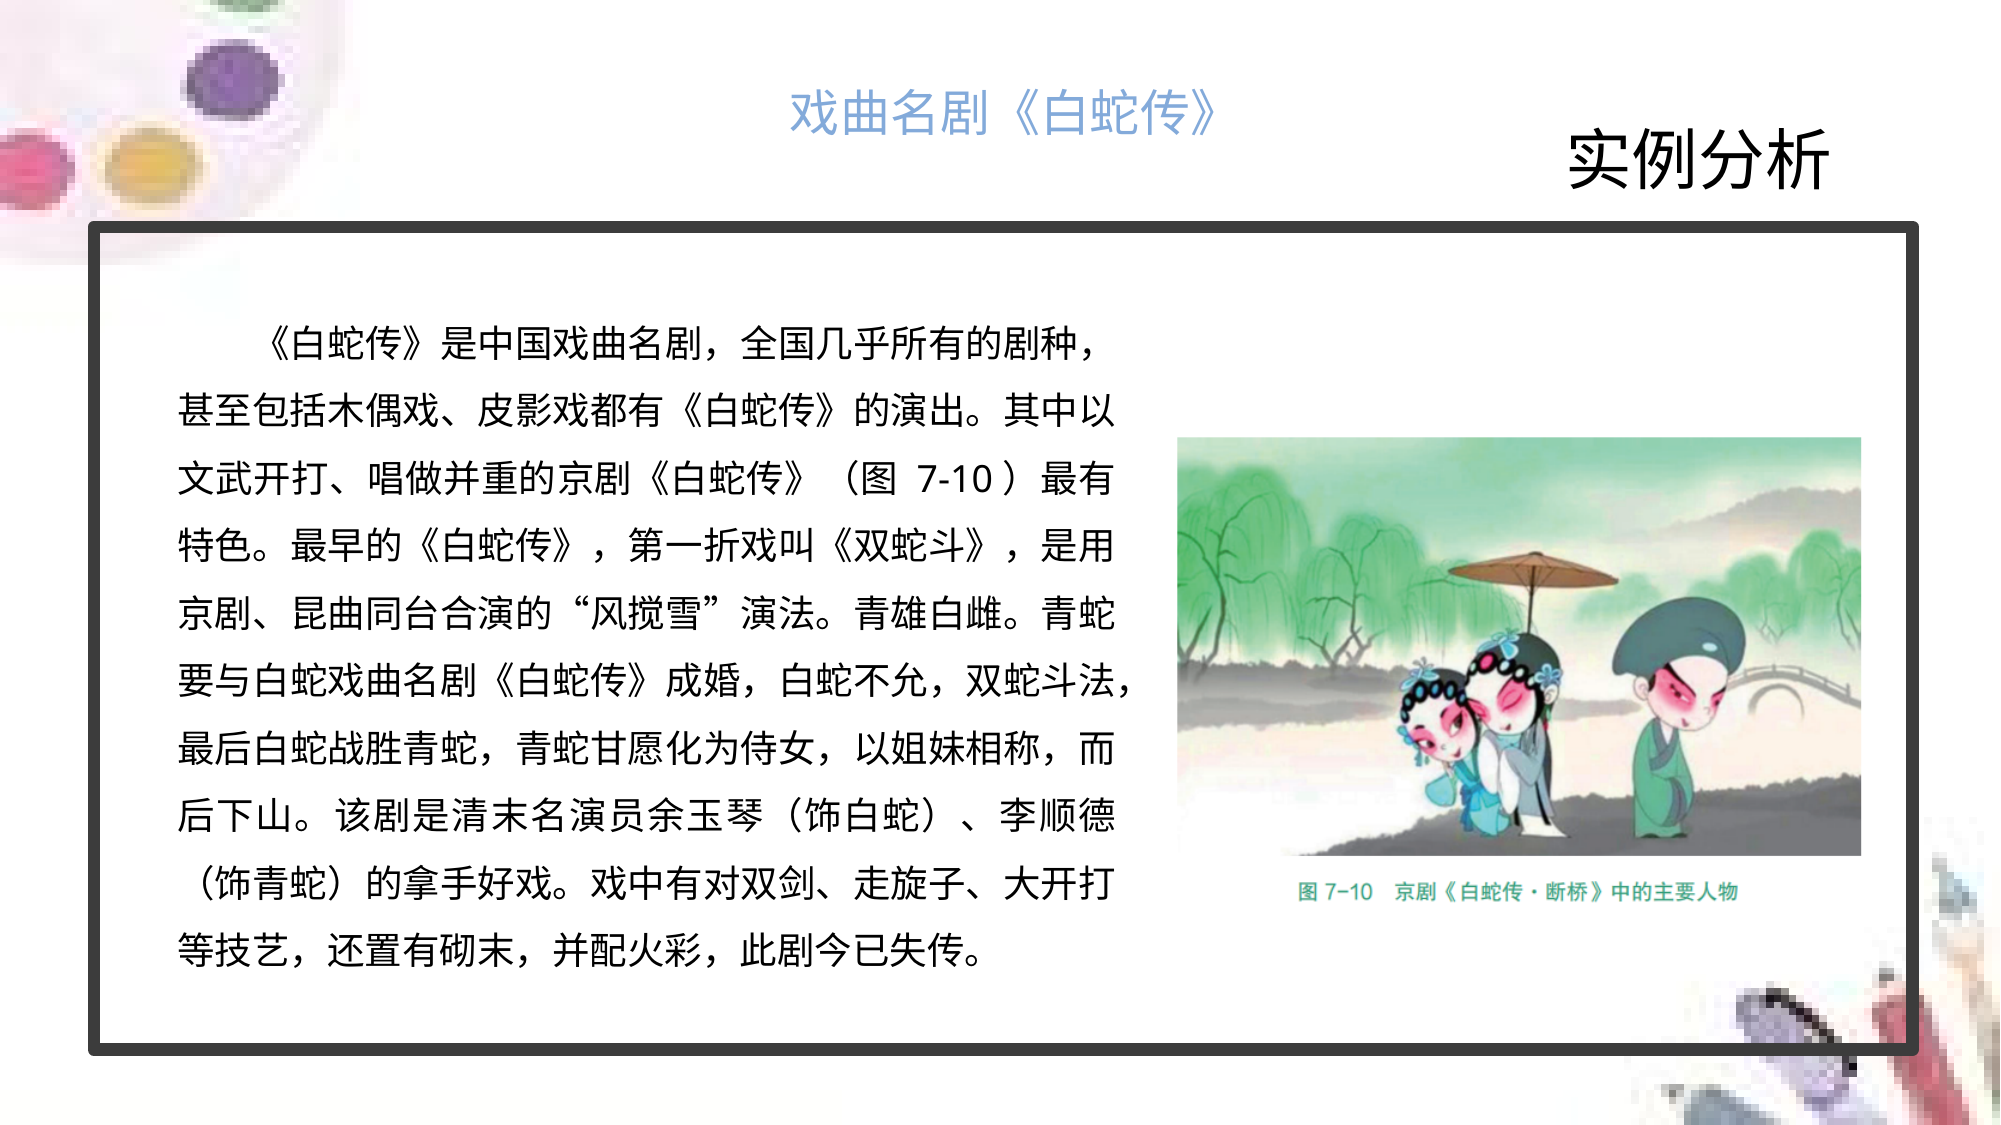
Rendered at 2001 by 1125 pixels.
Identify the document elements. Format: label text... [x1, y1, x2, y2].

text_box [92, 225, 1915, 1052]
text_box 戏曲名剧《白蛇传》 [567, 74, 1463, 149]
picture [0, 0, 2000, 1125]
text_box 实例分析 [1550, 110, 1895, 205]
text_box 《白蛇传》是中国戏曲名剧，全国几乎所有的剧种，甚至包括木偶戏、皮影戏都有《白蛇传》的演出。其中以文武开打、唱做并重的京剧《白蛇传》（图 7-10）最有特色。最早的《白蛇传》，第一折戏叫《双蛇斗》，是用京剧、昆曲同台合演的“风搅雪”演法。青雄白雌。青蛇要与白蛇戏曲名剧《白蛇传》成婚，白蛇不允，双蛇斗法，最后白蛇战胜青蛇，青蛇甘愿化为侍女，以姐妹相称，而后下山。该剧是清末名演员余玉琴（饰白蛇）、李顺德（饰青蛇）的拿手好戏。戏中有对双剑、走旋子、大开打等技艺，还置有砌末，并配火彩，此剧今已失传。 [162, 289, 1131, 980]
